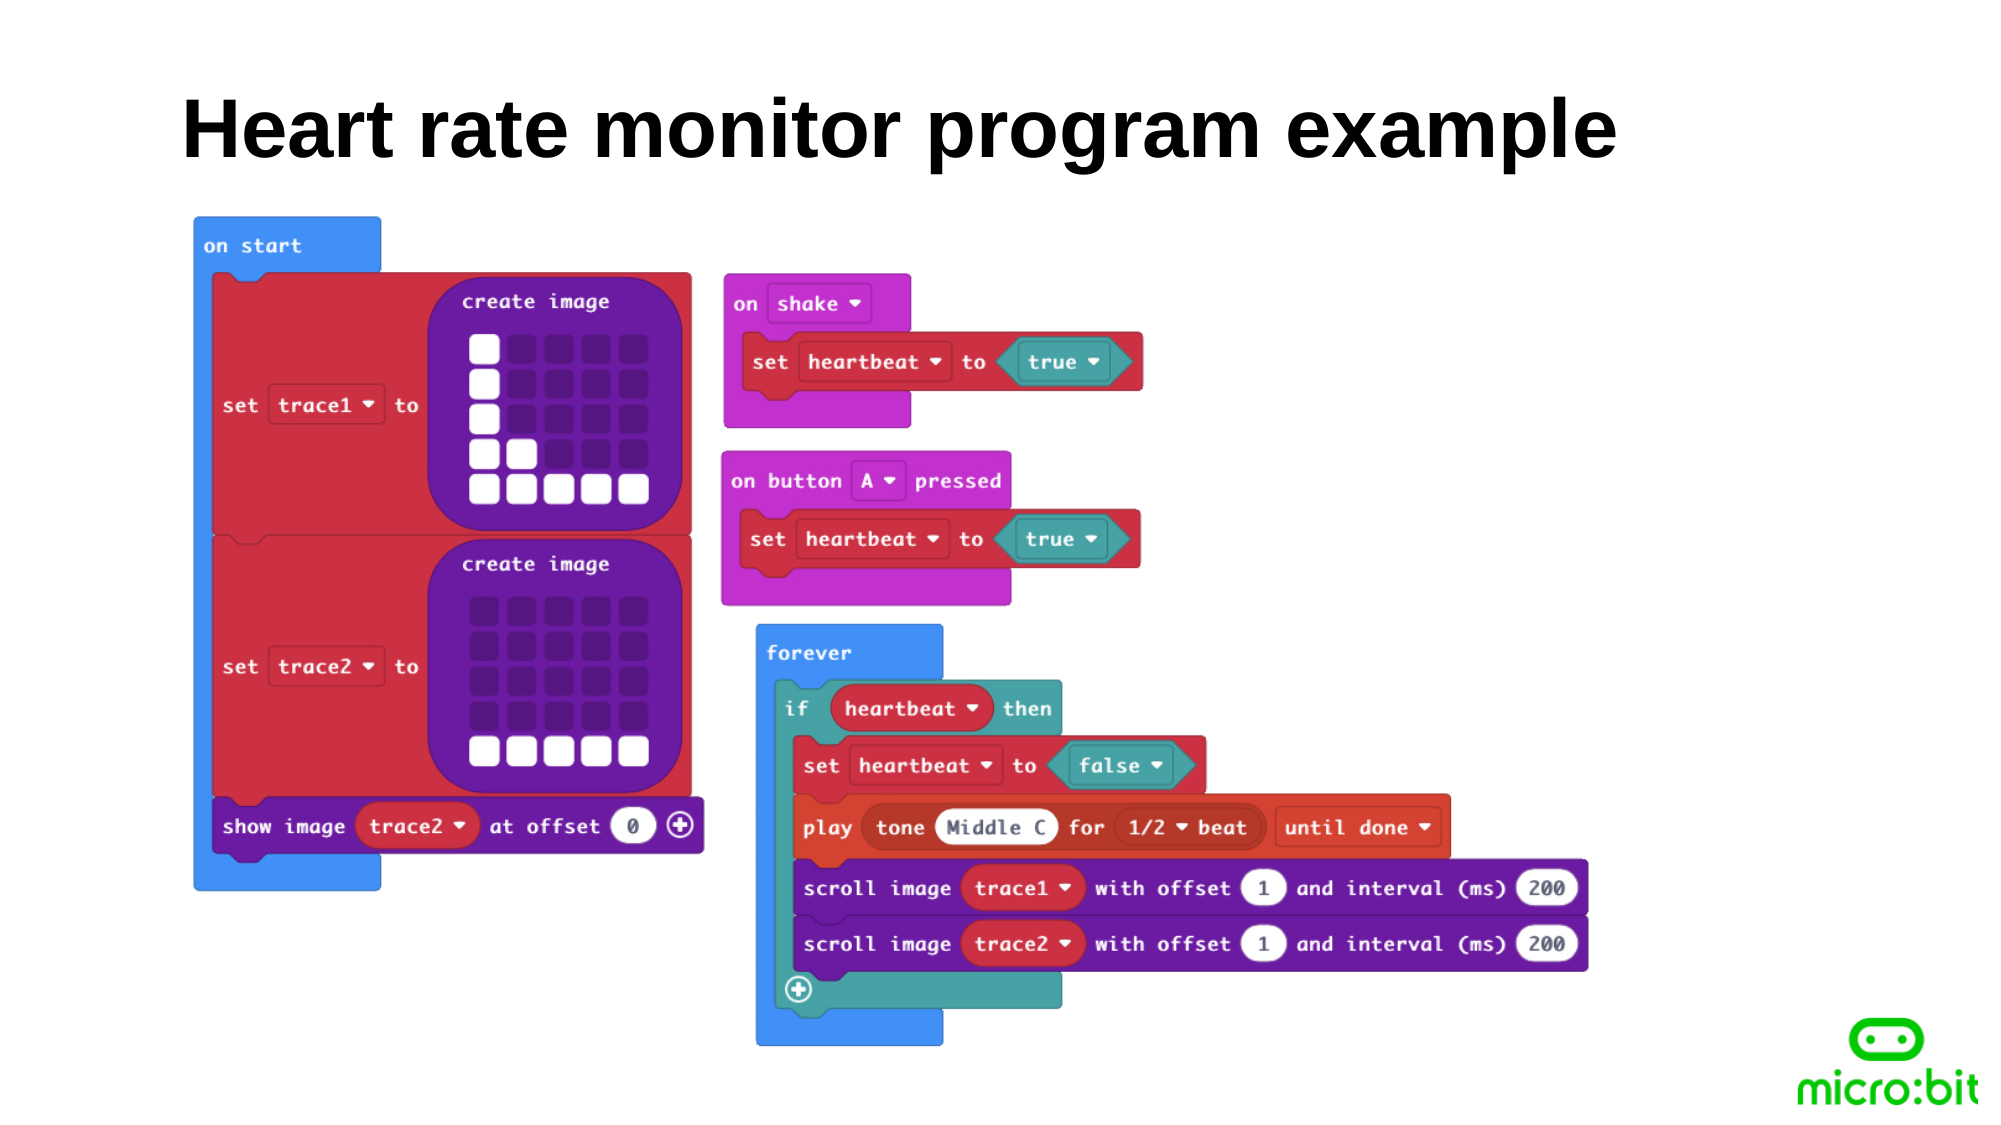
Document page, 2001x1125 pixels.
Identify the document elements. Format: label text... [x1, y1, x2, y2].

picture [165, 193, 1606, 1071]
text_box Heart rate monitor program example [166, 60, 1918, 884]
picture [1797, 1017, 1978, 1106]
